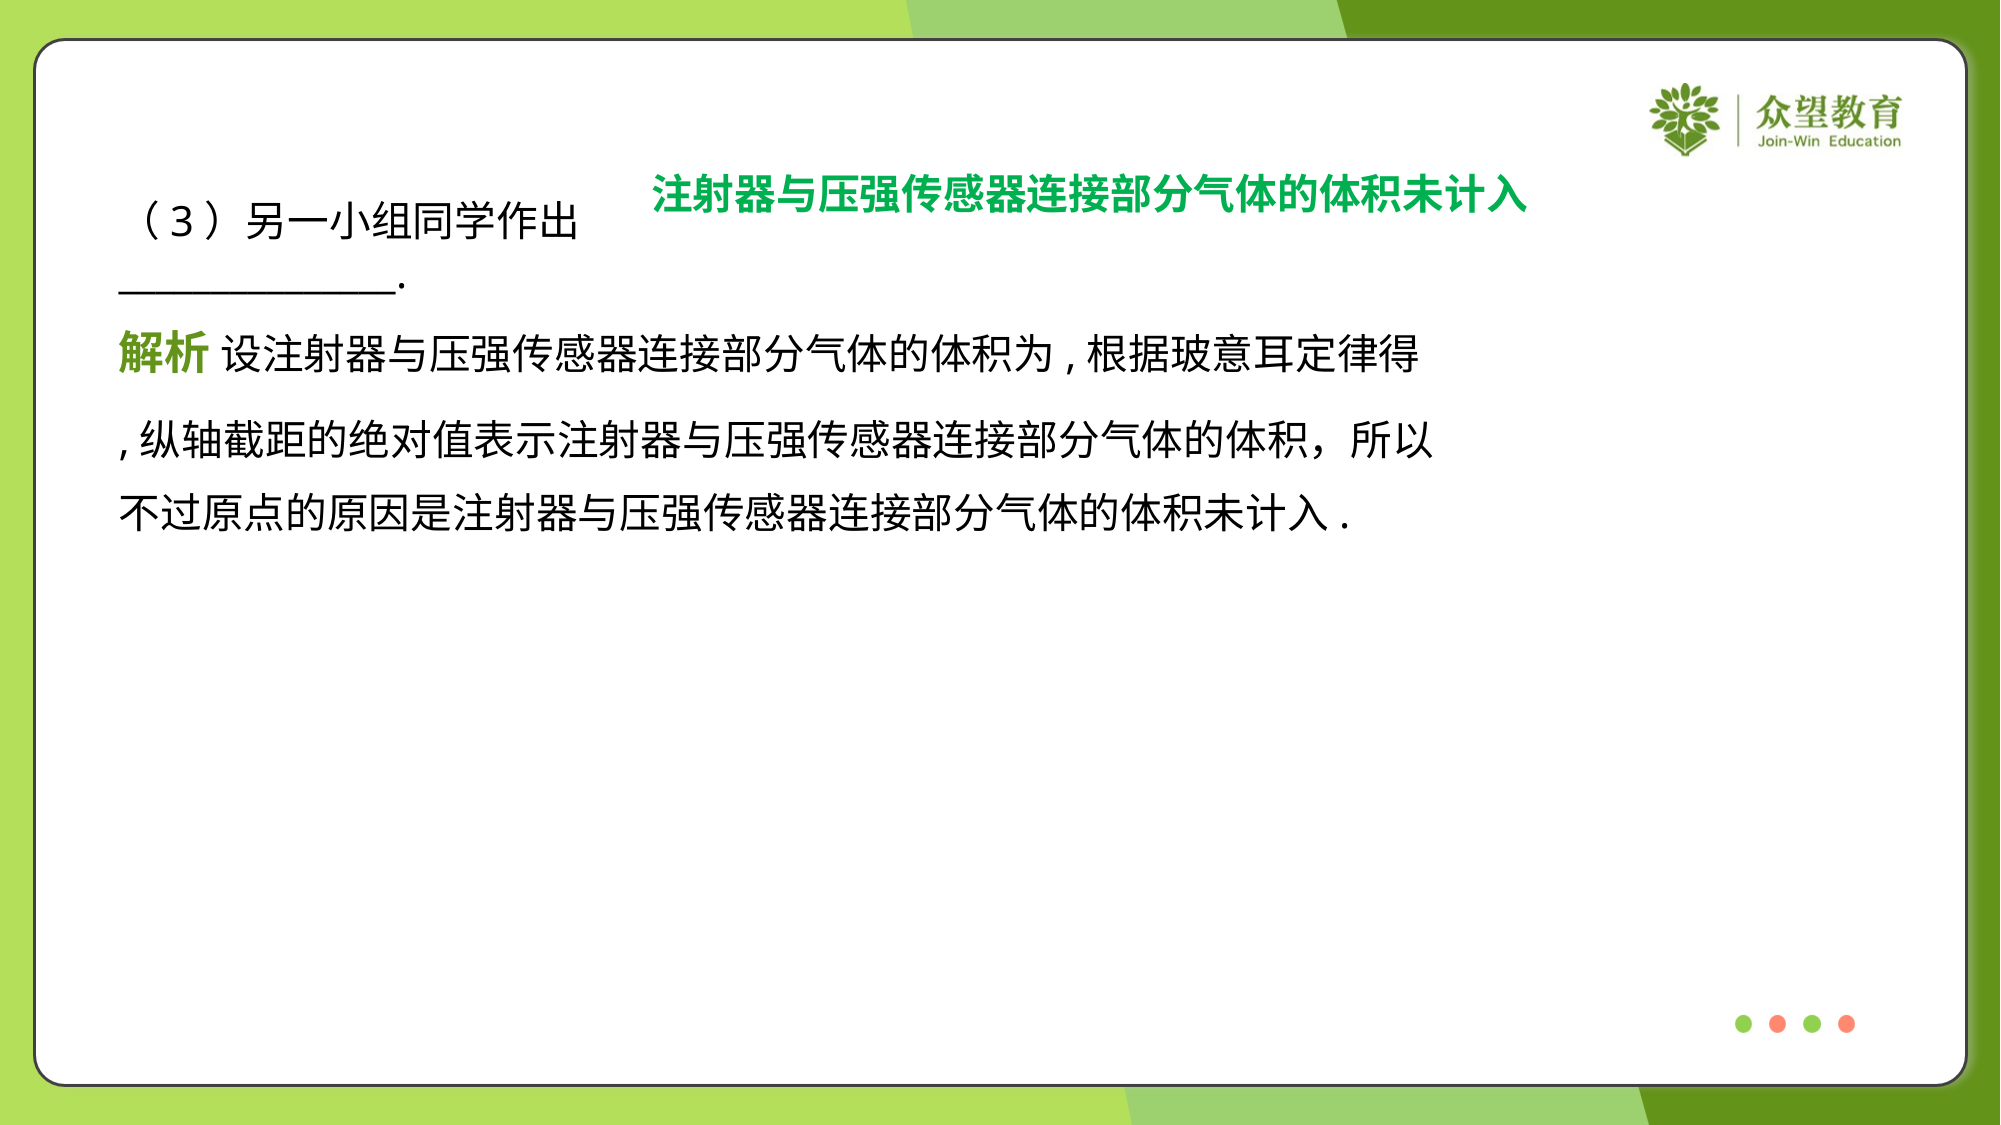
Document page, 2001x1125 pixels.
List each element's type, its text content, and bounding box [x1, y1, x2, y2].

picture [0, 0, 2000, 1125]
text_box 注射器与压强传感器连接部分气体的体积未计入 [118, 142, 1882, 285]
